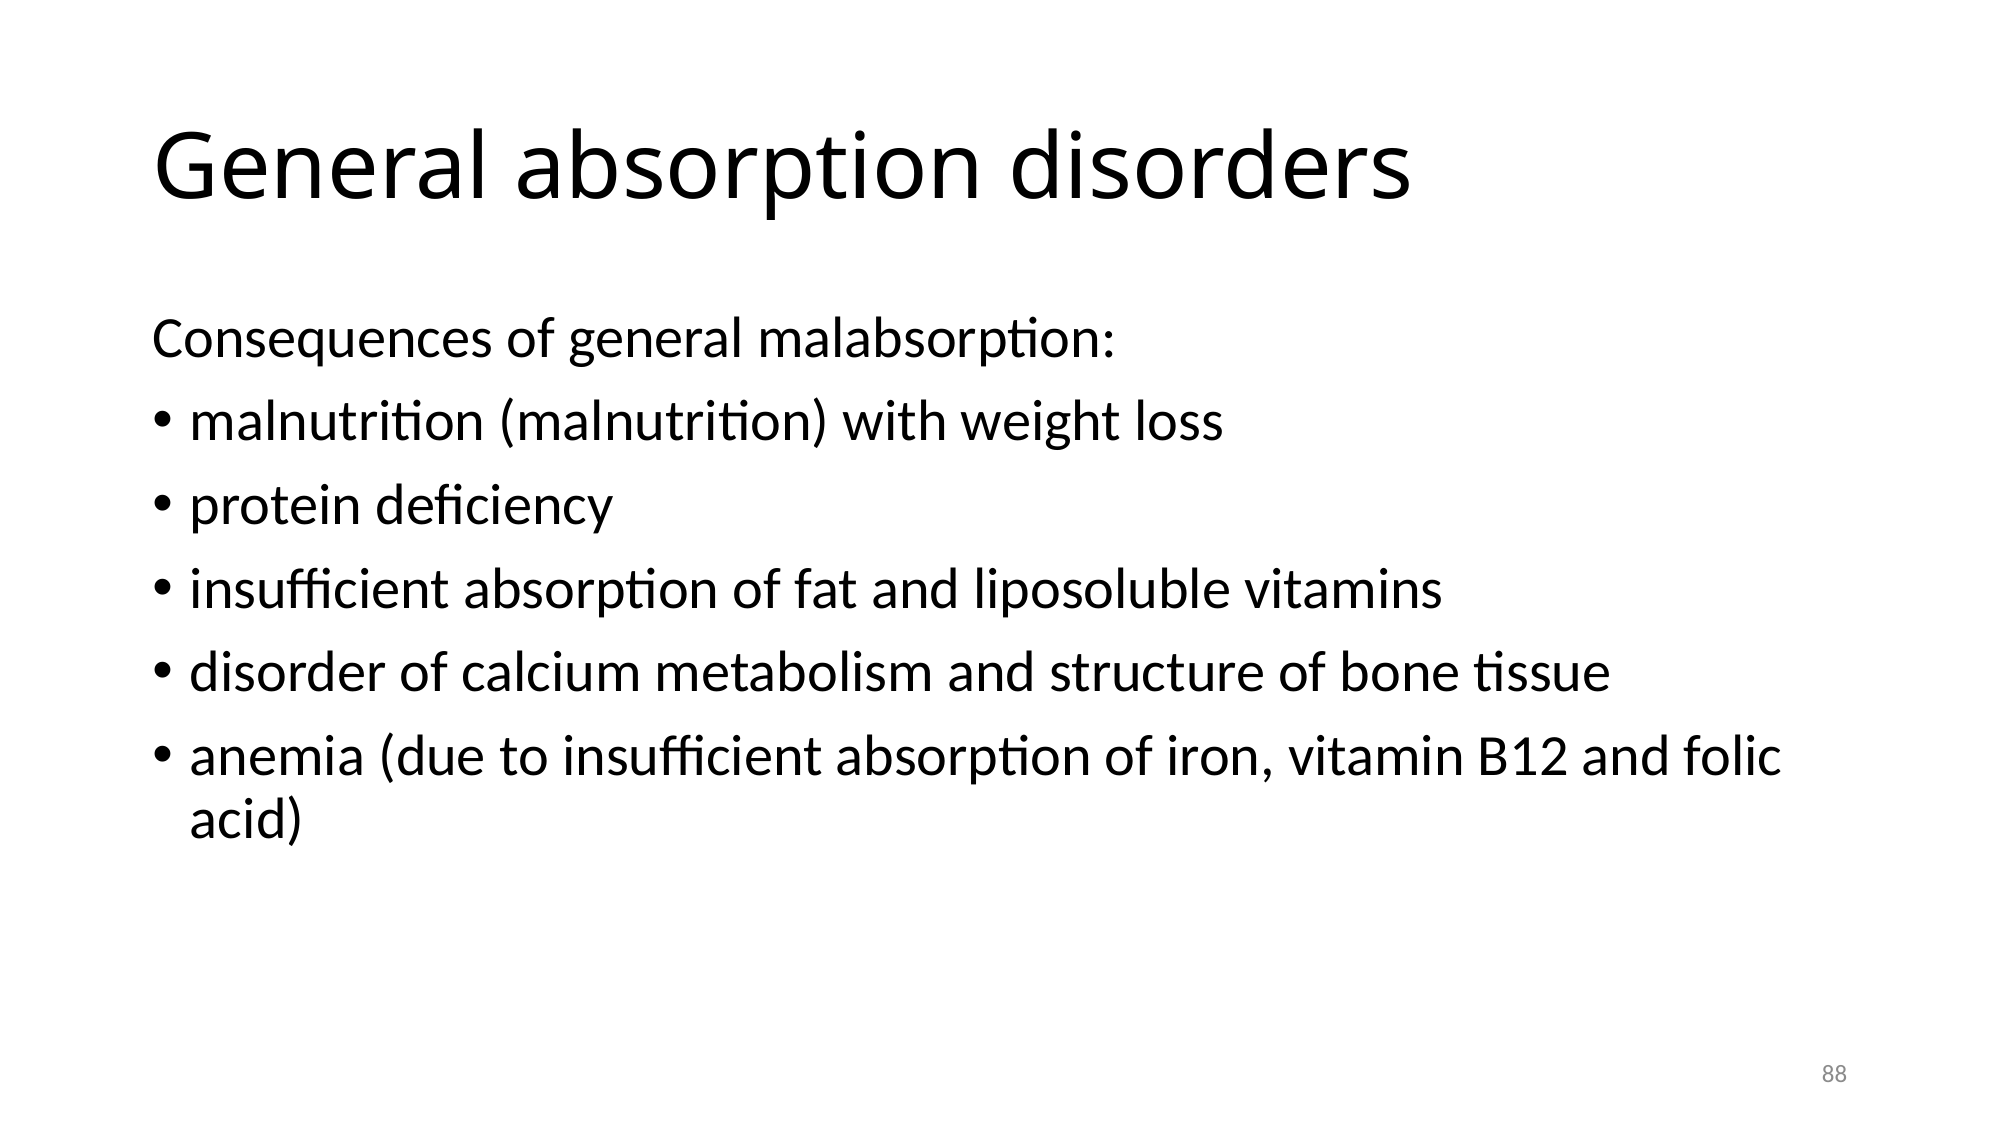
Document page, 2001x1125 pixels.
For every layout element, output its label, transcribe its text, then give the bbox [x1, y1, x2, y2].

slide_number 88 [1412, 1042, 1863, 1103]
title General absorption disorders [137, 59, 1863, 278]
list Consequences of general malabsorption: malnutrition (malnutrition) with weight loss protein deficiency insufficient absorption of fat and liposoluble vitamins disorder of calcium metabolism and structure of bone tissue anemia (due to insufficient absorption of iron, vitamin B12 and folic acid) [137, 299, 1863, 1014]
